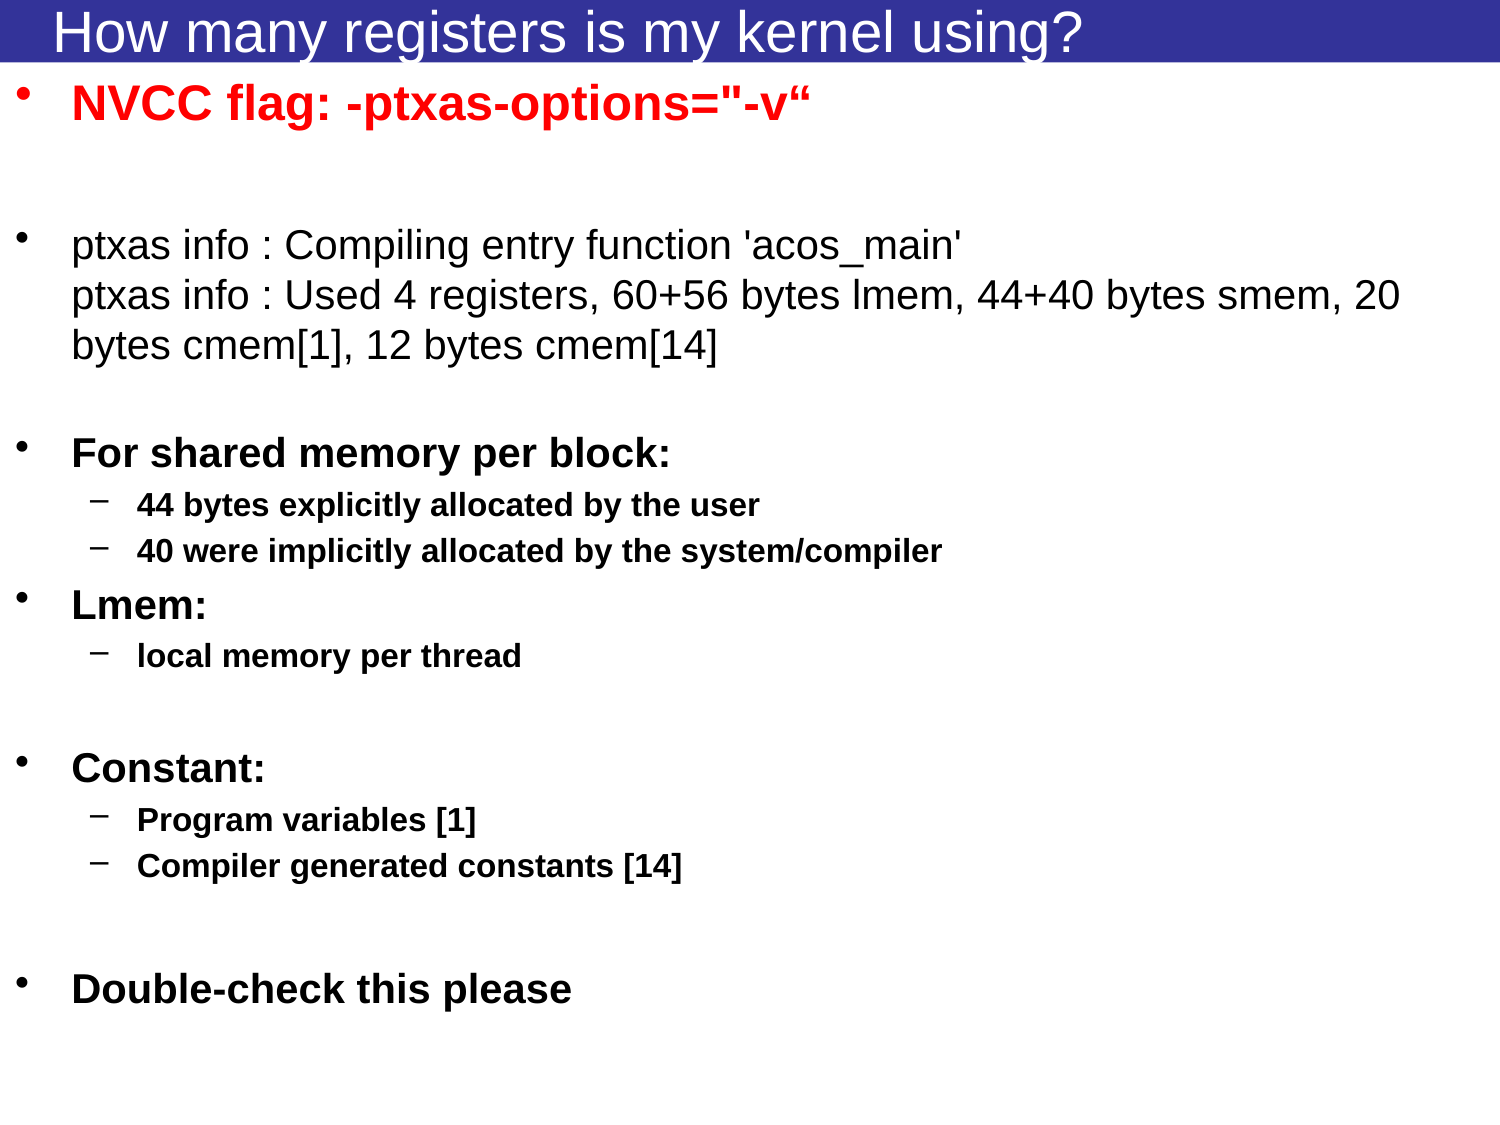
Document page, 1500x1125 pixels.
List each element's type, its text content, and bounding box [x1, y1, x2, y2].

list NVCC flag: -ptxas-options="-v“ ptxas info : Compiling entry function 'acos_main' ptxas info : Used 4 registers, 60+56 bytes lmem, 44+40 bytes smem, 20 bytes cmem[1], 12 bytes cmem[14] For shared memory per block: 44 bytes explicitly allocated by the user 40 were implicitly allocated by the system/compiler Lmem: local memory per thread Constant: Program variables [1] Compiler generated constants [14] Double-check this please [0, 62, 1500, 1067]
title How many registers is my kernel using? [37, 7, 1426, 51]
